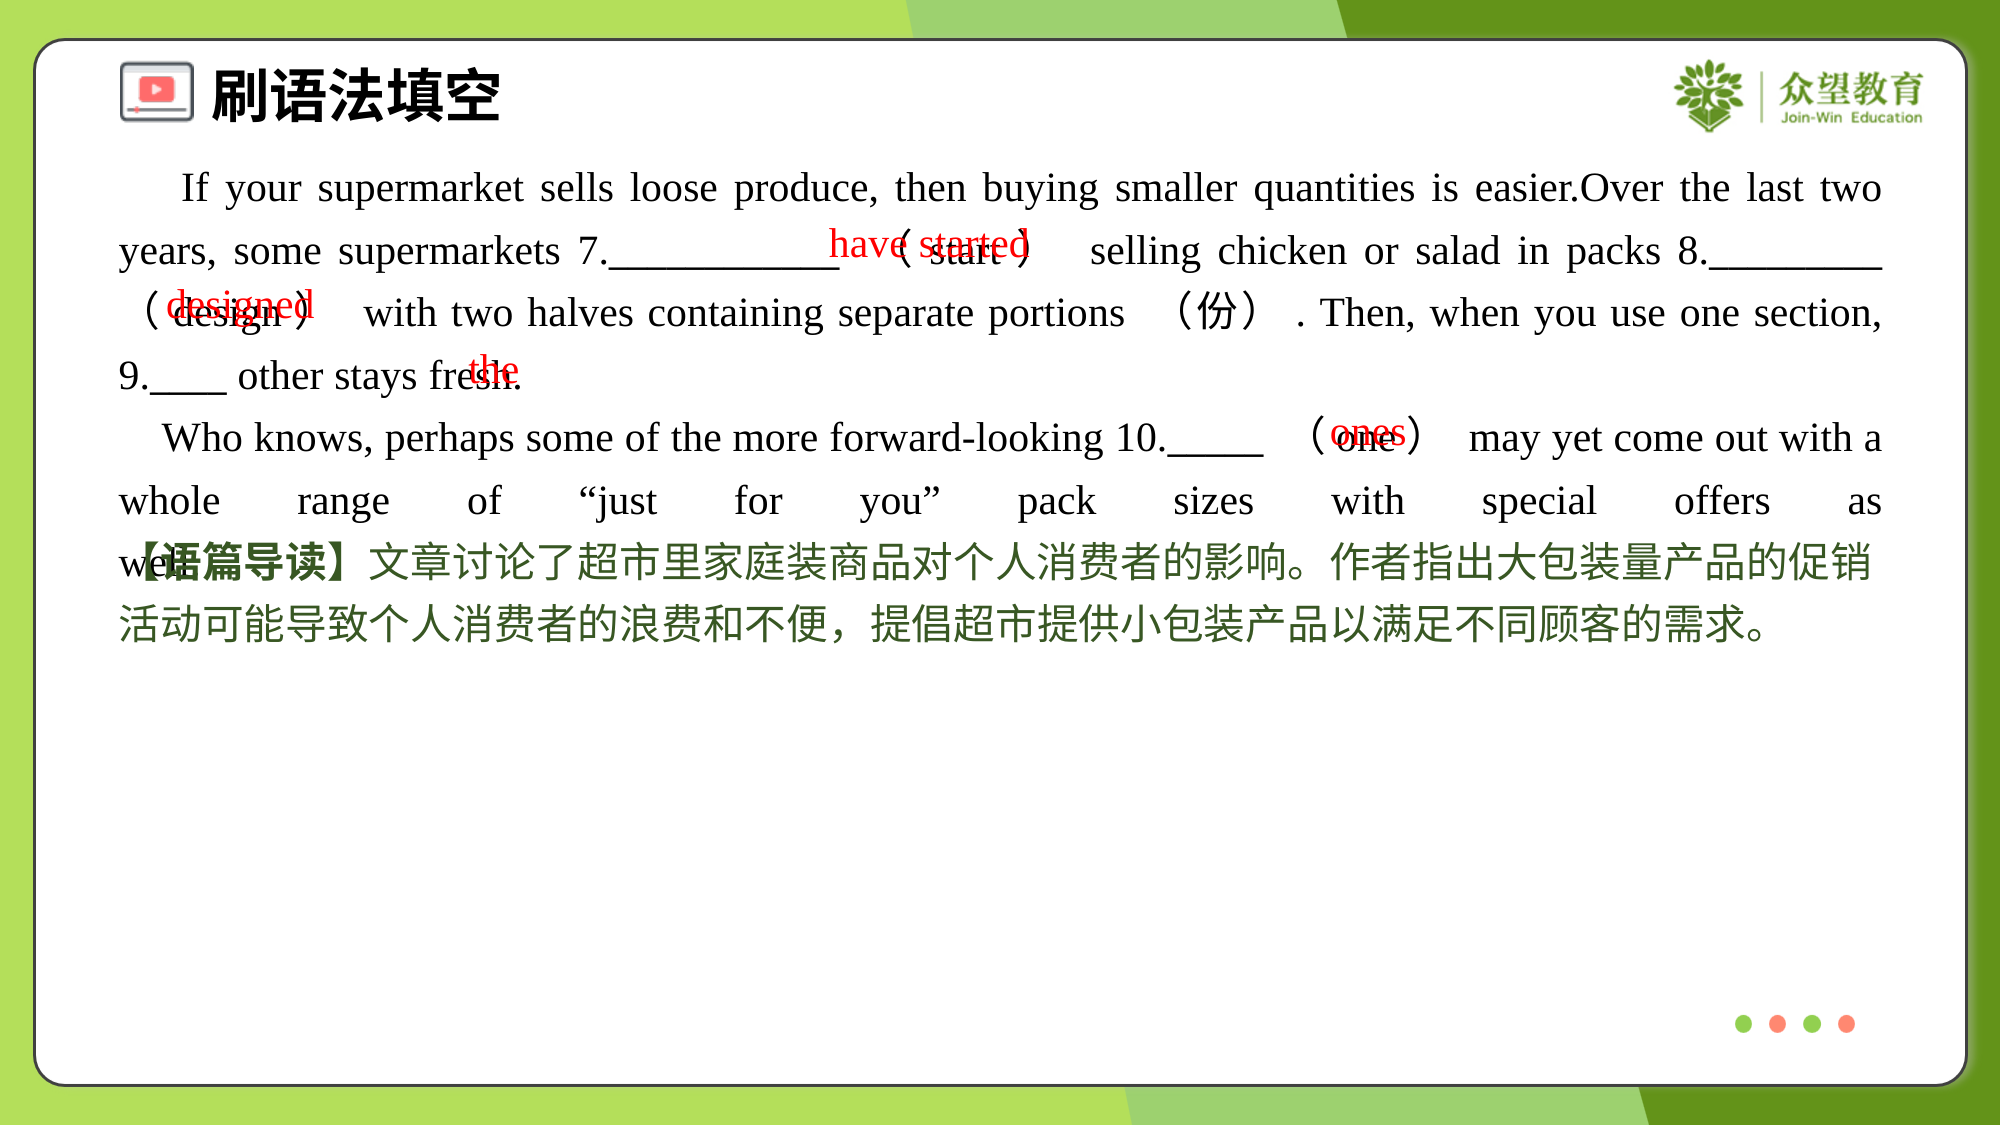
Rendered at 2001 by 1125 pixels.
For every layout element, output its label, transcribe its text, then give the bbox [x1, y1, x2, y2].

text_box the [463, 328, 524, 387]
text_box If your supermarket sells loose produce, then buying smaller quantities is easier.Over the last two years, some supermarkets 7.____________ （start） selling chicken or salad in packs 8._________ （design） with two halves containing separate portions （份）. Then, when you use one section, 9.____ other stays fresh. Who knows, perhaps some of the more forward-looking 10._____ （one） may yet come out with a whole range of “just for you” pack sizes with special offers as well.#1.4 [118, 147, 1883, 517]
text_box 【语篇导读】文章讨论了超市里家庭装商品对个人消费者的影响。作者指出大包装量产品的促销活动可能导致个人消费者的浪费和不便，提倡超市提供小包装产品以满足不同顾客的需求。 [118, 522, 1883, 644]
text_box have started [819, 203, 1040, 261]
text_box ones [1325, 391, 1412, 449]
text_box designed [161, 264, 319, 322]
picture [0, 0, 2000, 1125]
